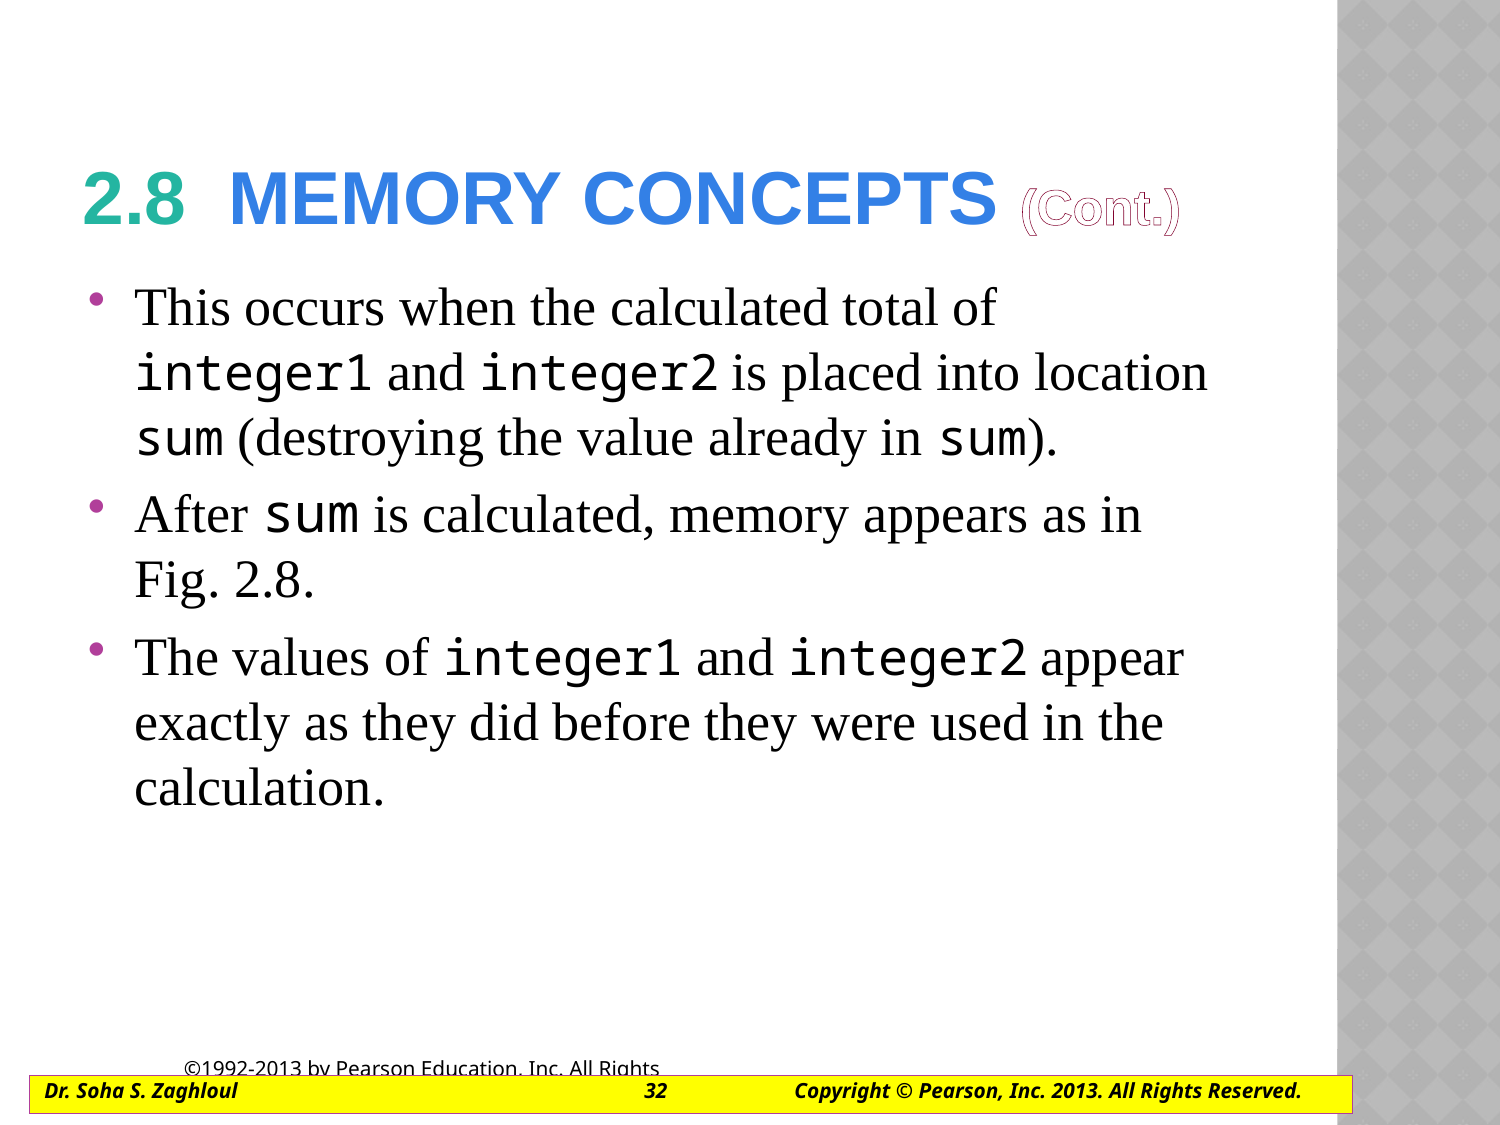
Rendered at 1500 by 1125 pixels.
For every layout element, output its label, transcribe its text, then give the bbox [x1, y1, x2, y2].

list This occurs when the calculated total of integer1 and integer2 is placed into location sum (destroying the value already in sum). After sum is calculated, memory appears as in Fig. 2.8. The values of integer1 and integer2 appear exactly as they did before they were used in the calculation. [75, 264, 1263, 1059]
title 2.8 Memory Concepts (Cont.) [75, 52, 1263, 240]
text_box Dr. Soha S. Zaghloul 32 Copyright © Pearson, Inc. 2013. All Rights Reserved. [29, 1075, 1353, 1114]
